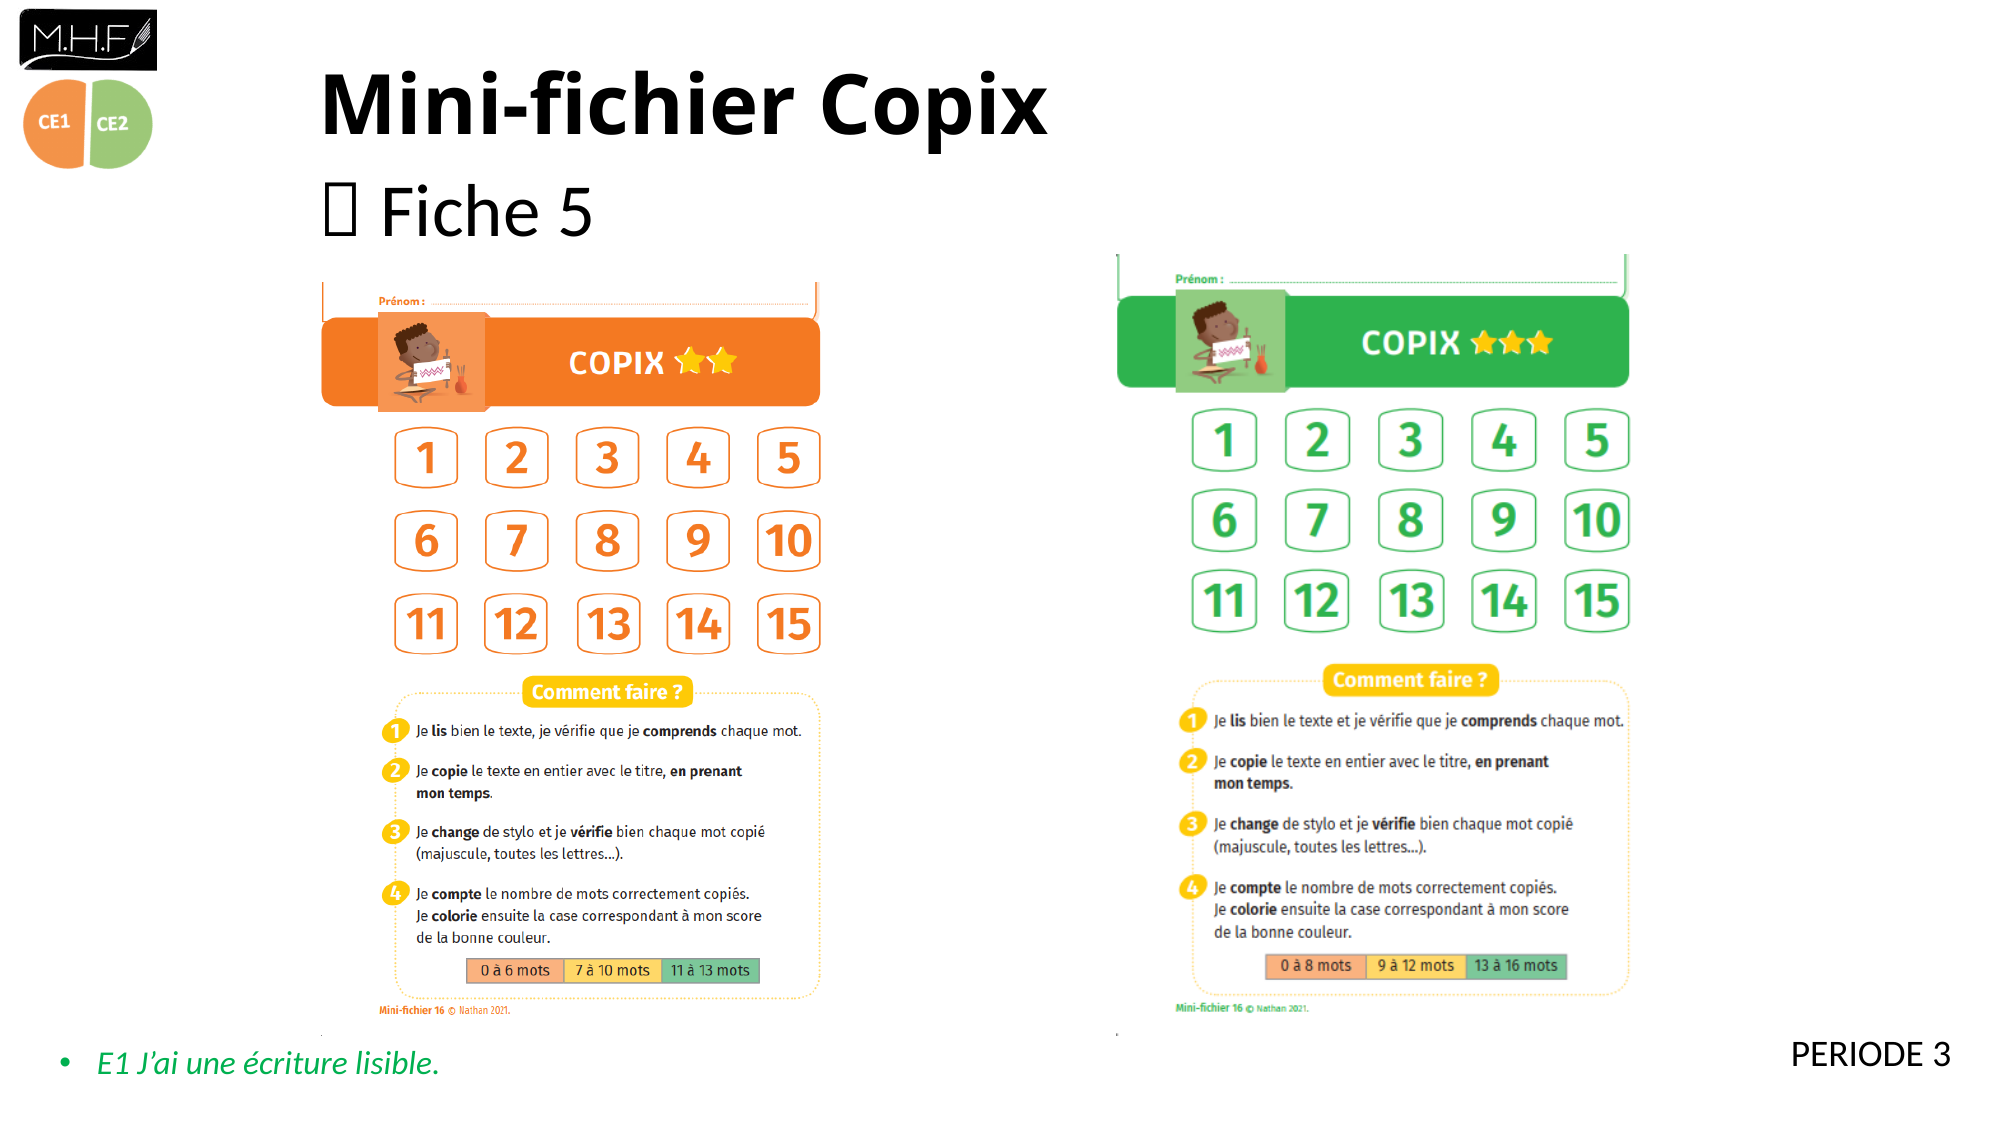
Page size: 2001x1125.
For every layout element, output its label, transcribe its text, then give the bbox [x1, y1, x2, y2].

text_box Mini-fichier Copix [303, 7, 1549, 208]
text_box  Fiche 5 [303, 154, 930, 394]
text_box PERIODE 3 [1362, 1021, 1967, 1082]
picture [1116, 254, 1679, 1036]
picture [1, 7, 177, 207]
text_box E1 J’ai une écriture lisible. [44, 1038, 1346, 1092]
picture [321, 282, 884, 1036]
